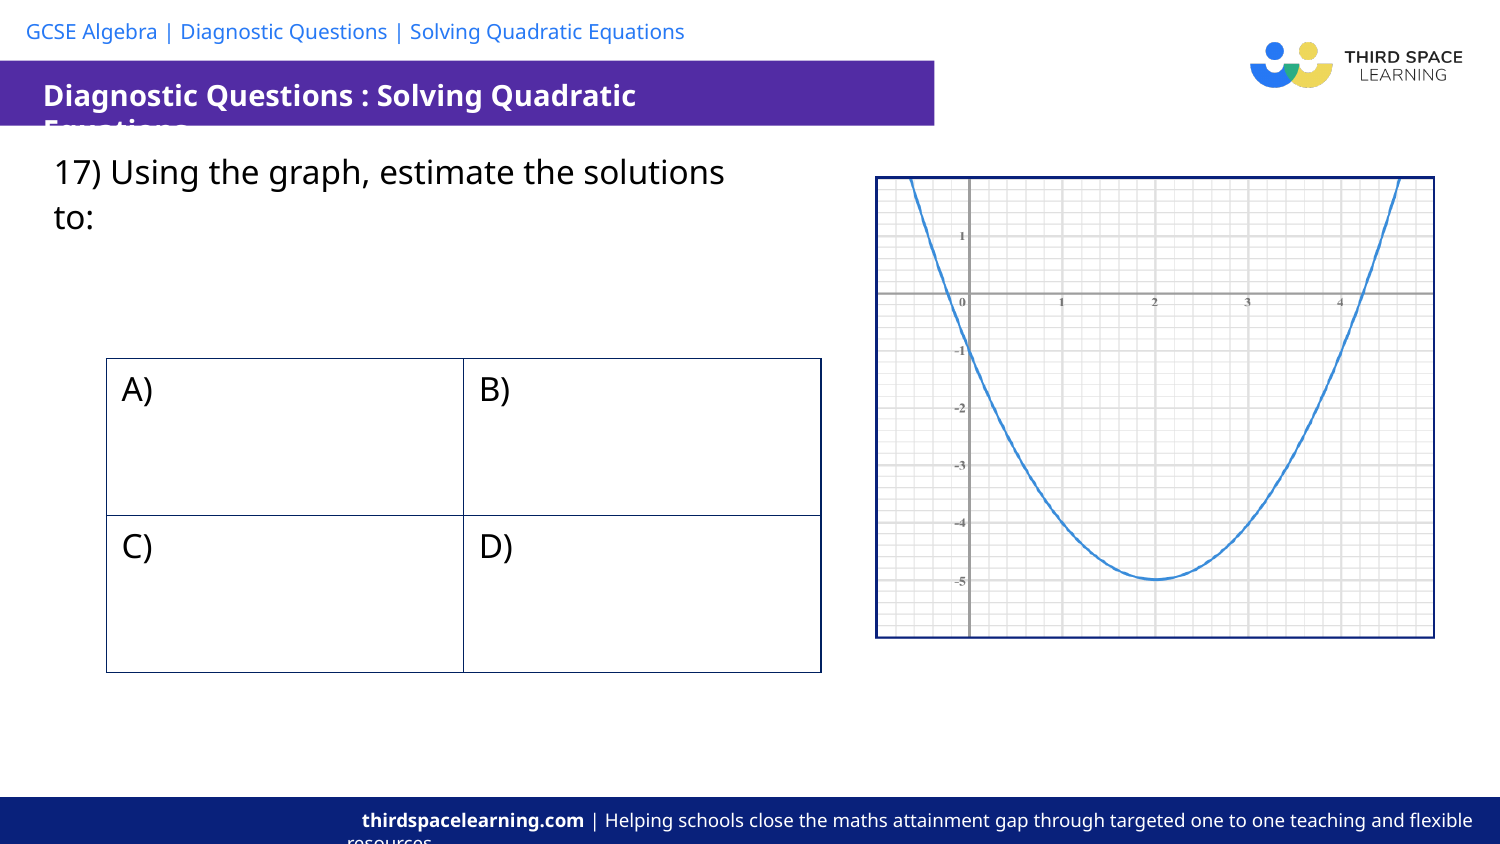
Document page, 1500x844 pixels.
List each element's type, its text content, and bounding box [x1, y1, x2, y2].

text_box Diagnostic Questions : Solving Quadratic Equations [27, 61, 778, 141]
picture [875, 176, 1435, 639]
picture [1250, 33, 1465, 99]
